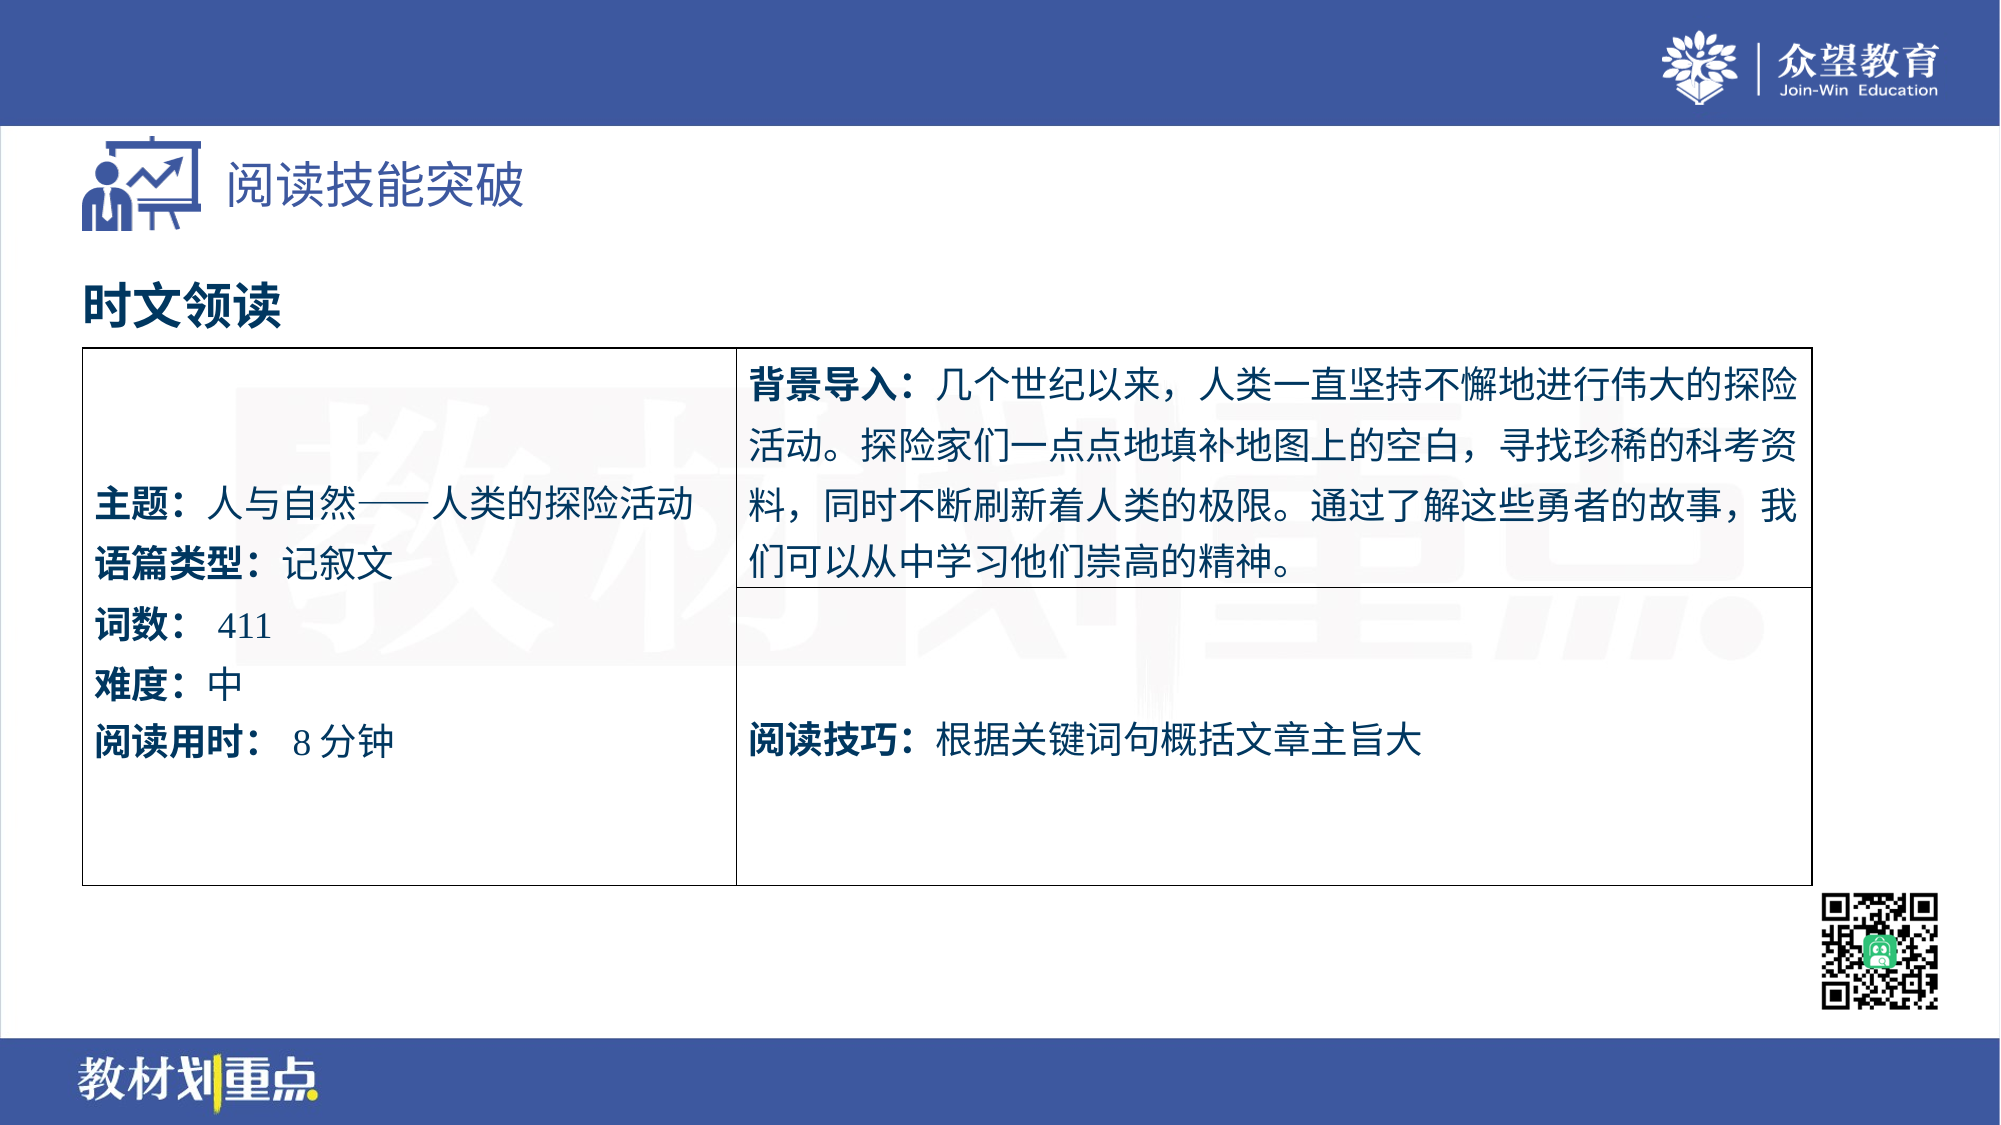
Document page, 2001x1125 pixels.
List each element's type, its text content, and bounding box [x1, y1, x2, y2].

text_box 时文领读 [82, 247, 1817, 395]
table_header 背景导入：几个世纪以来，人类一直坚持不懈地进行伟大的探险 活动。探险家们一点点地填补地图上的空白，寻找珍稀的科考资 料，同时不断刷新着人类的极限。通过了解这些勇者的故事，我 们可以从中学习他们崇高的精神。 [737, 349, 1811, 587]
table_cell 阅读技巧：根据关键词句概括文章主旨大 [737, 588, 1811, 885]
table_header 主题：人与自然——人类的探险活动 语篇类型：记叙文 词数：411 难度：中 阅读用时：8分钟 [83, 349, 736, 885]
picture [0, 0, 2000, 1125]
